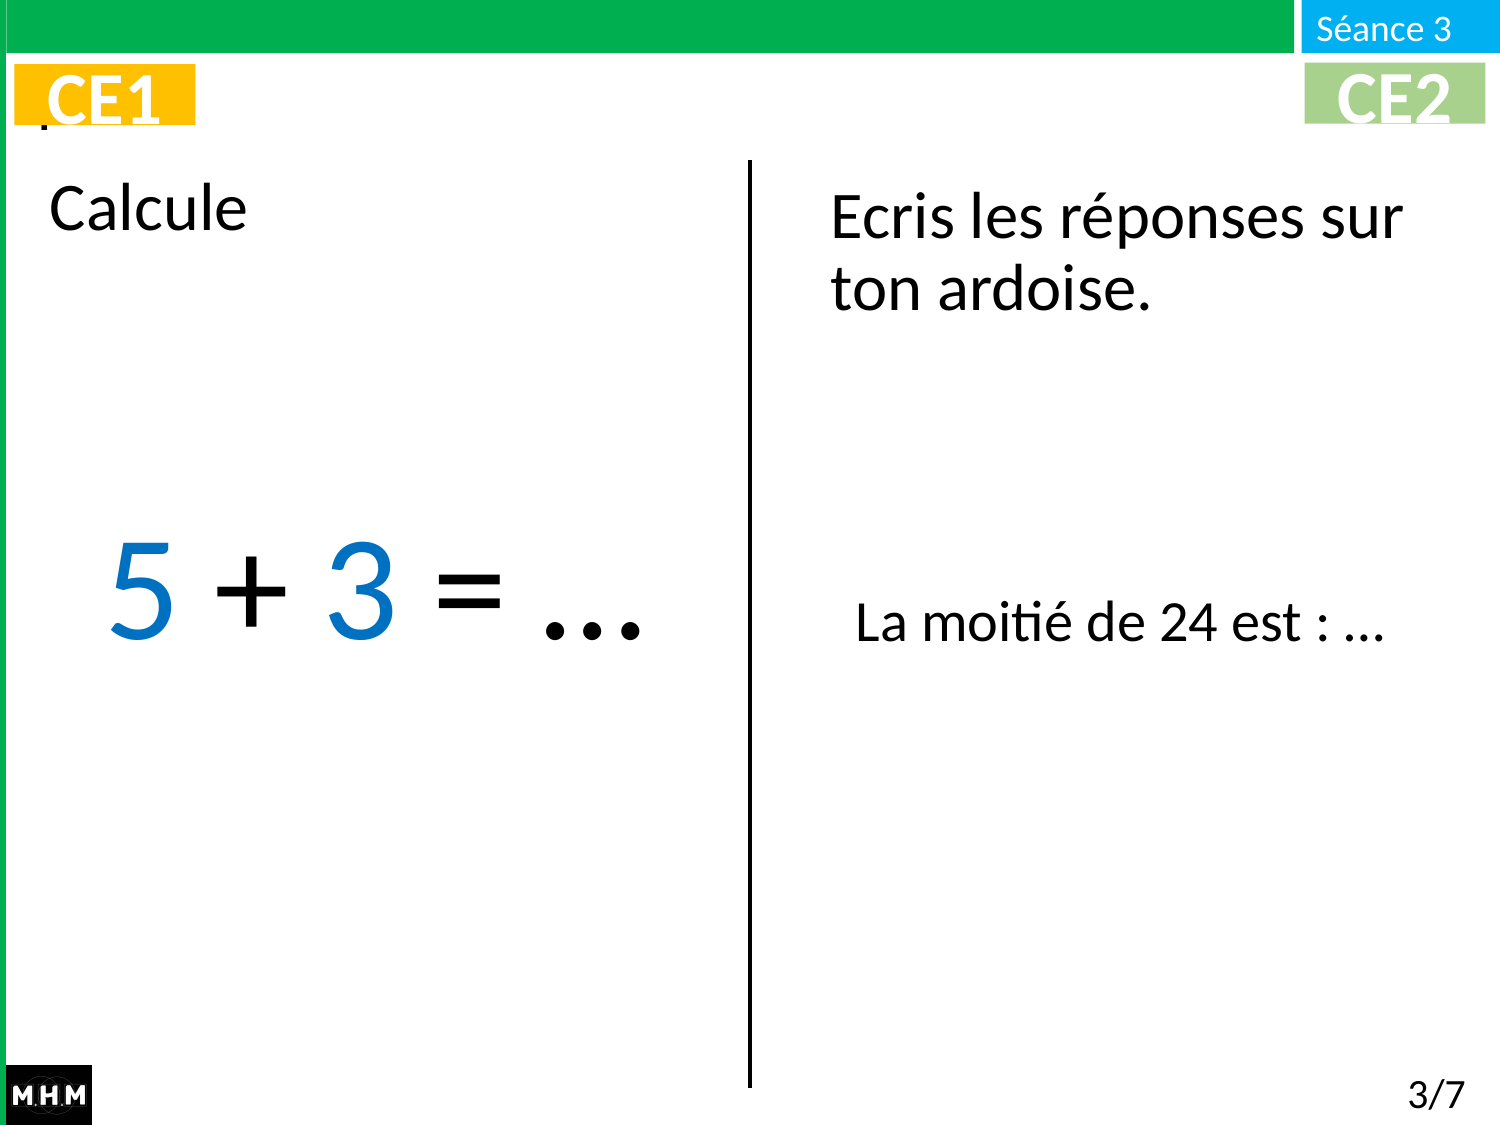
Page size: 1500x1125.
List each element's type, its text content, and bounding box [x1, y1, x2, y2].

text_box La moitié de 24 est : … [840, 505, 1400, 706]
text_box CE2 [1303, 62, 1487, 125]
text_box Ecris les réponses sur ton ardoise. [815, 154, 1474, 351]
text_box 5 + 3 = … [89, 482, 727, 678]
picture [6, 1065, 92, 1125]
text_box Calcule [34, 163, 357, 253]
text_box CE1 [13, 63, 196, 126]
list 3/7 [1373, 1064, 1500, 1125]
